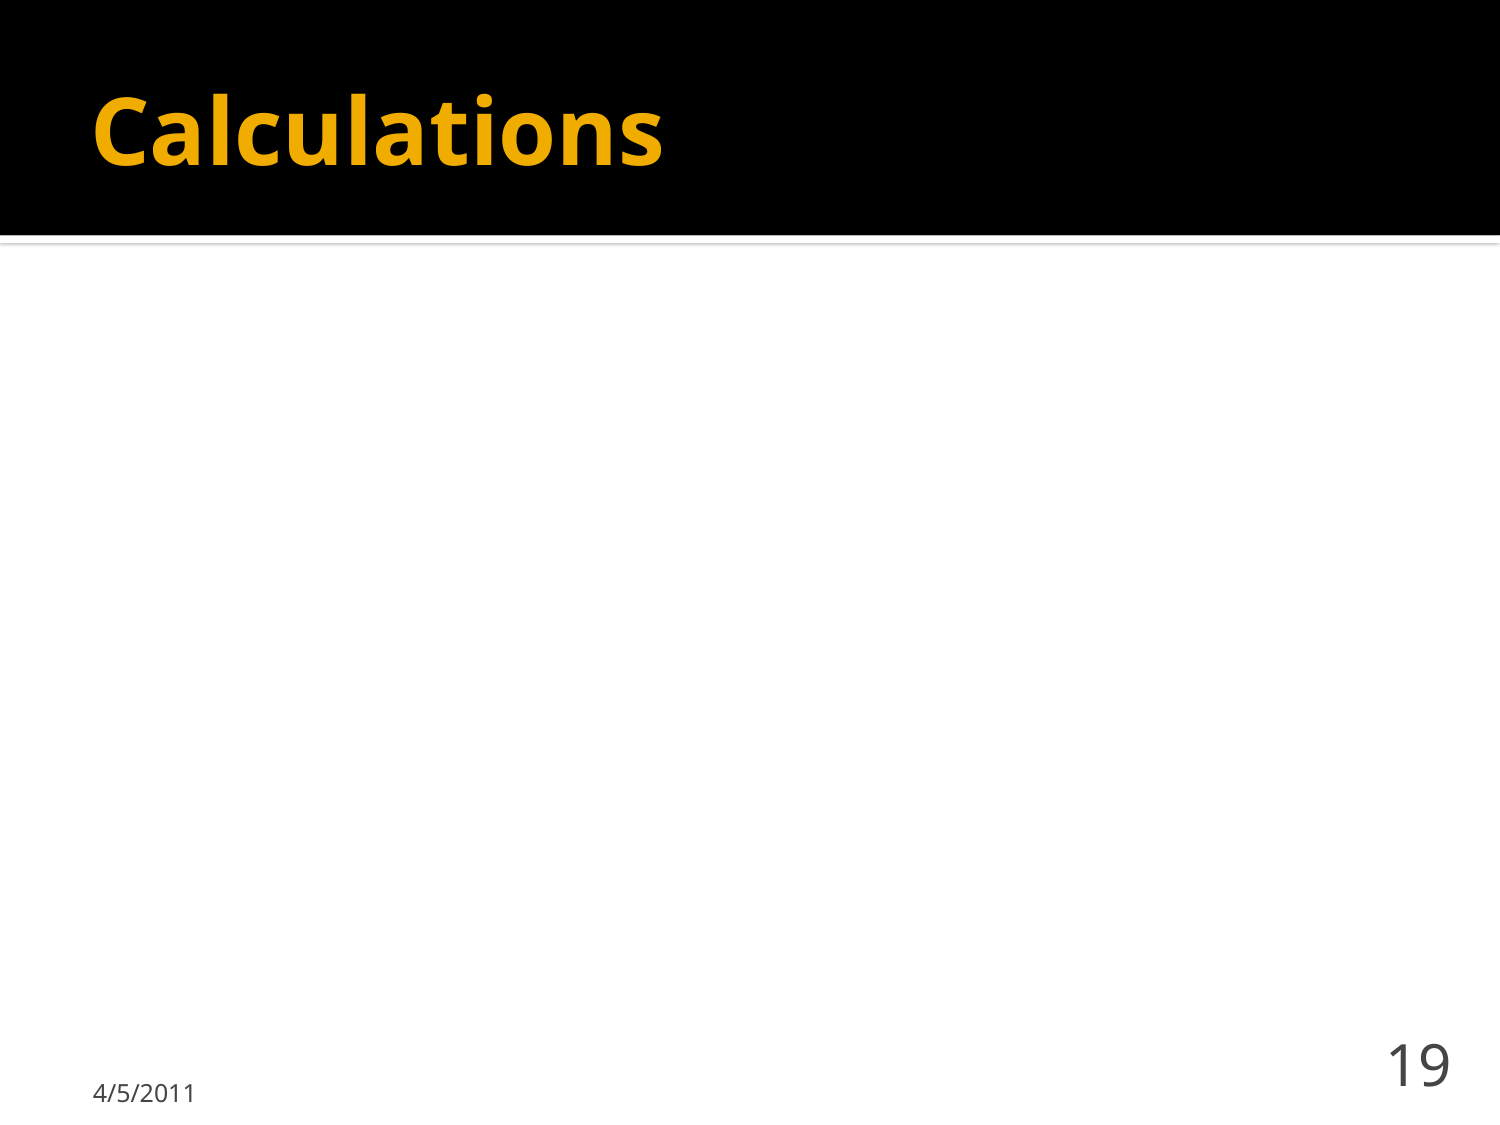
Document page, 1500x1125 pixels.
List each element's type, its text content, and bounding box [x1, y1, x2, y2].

title Calculations [75, 25, 1425, 231]
slide_number 19 [1345, 1062, 1467, 1108]
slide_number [75, 1062, 425, 1108]
